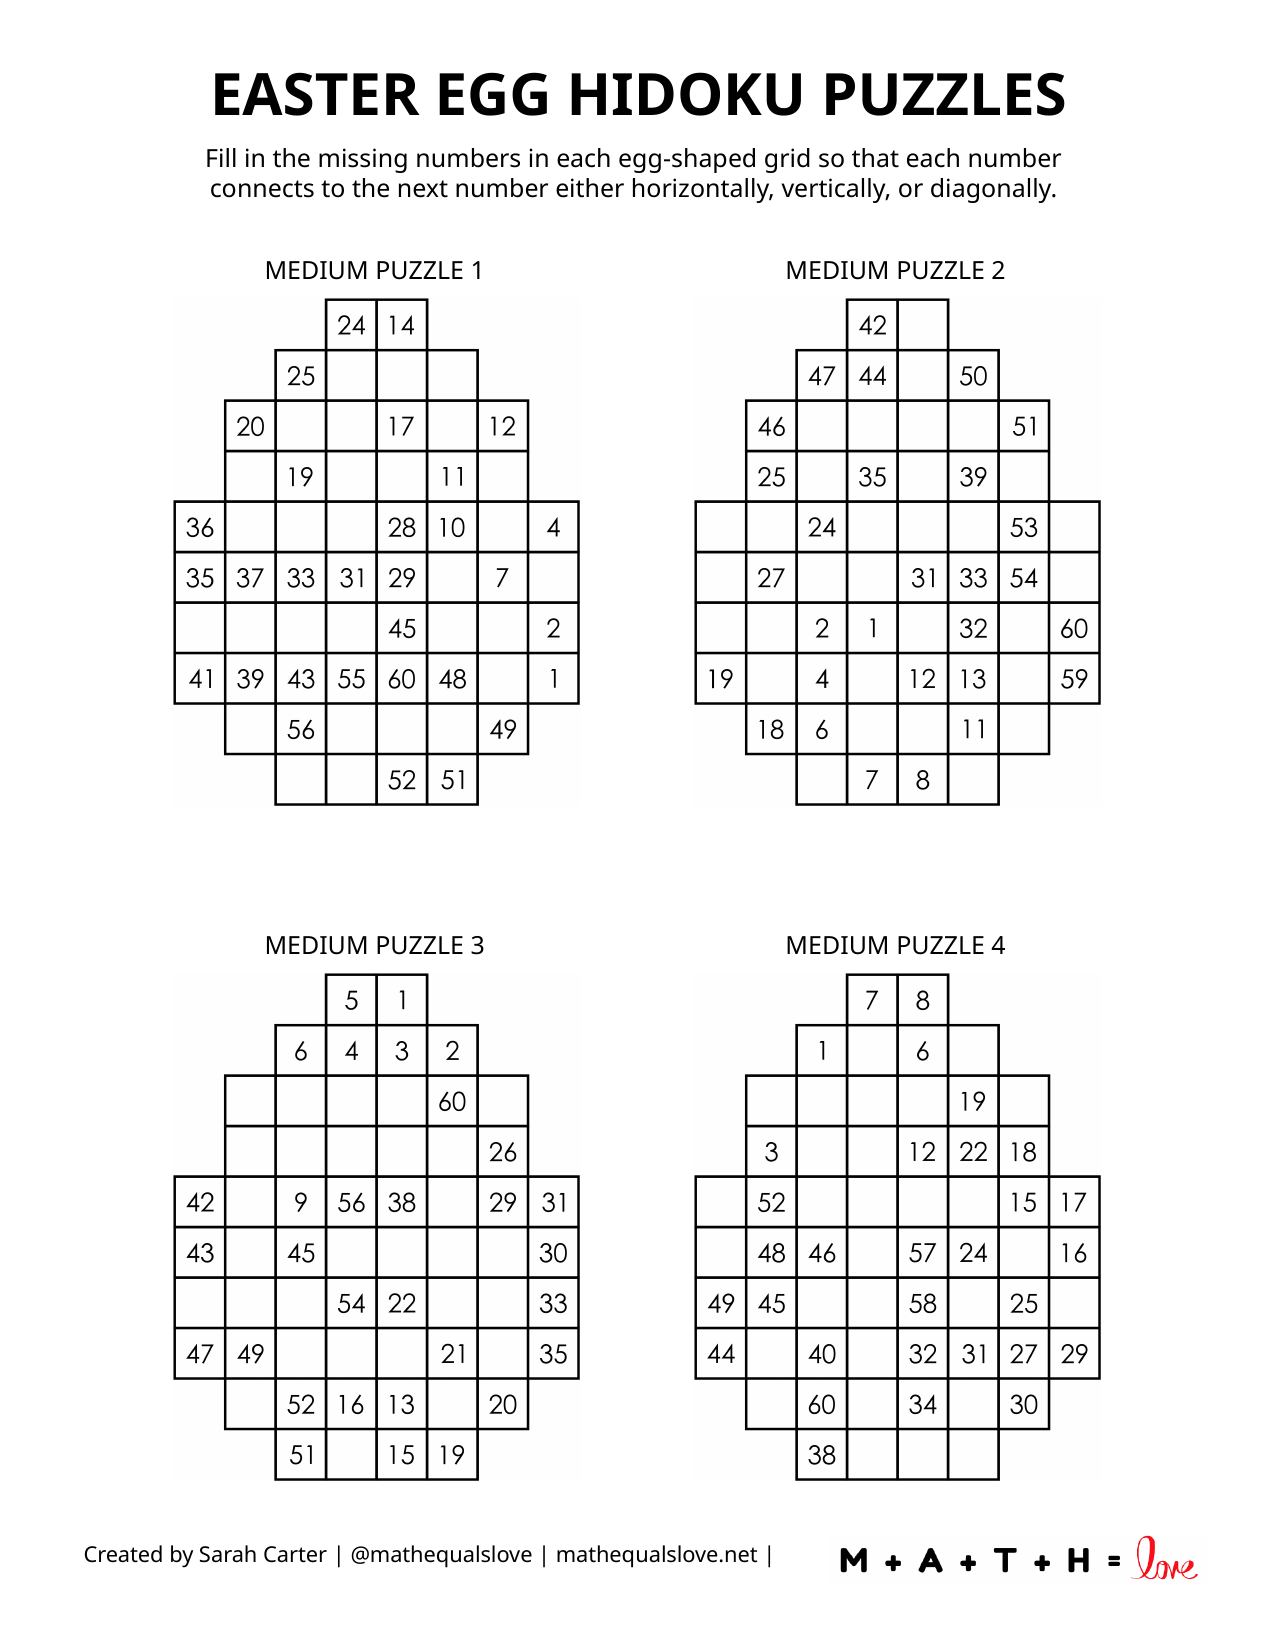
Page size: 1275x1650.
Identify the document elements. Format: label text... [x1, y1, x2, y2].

picture [693, 297, 1102, 807]
text_box EASTER EGG HIDOKU PUZZLES [66, 50, 1211, 135]
text_box MEDIUM PUZZLE 2 [656, 254, 1136, 305]
picture [172, 297, 582, 807]
text_box MEDIUM PUZZLE 4 [656, 929, 1136, 980]
text_box MEDIUM PUZZLE 3 [135, 929, 615, 980]
picture [172, 972, 582, 1482]
text_box MEDIUM PUZZLE 1 [135, 254, 615, 305]
picture [826, 1532, 1207, 1584]
picture [693, 972, 1102, 1482]
text_box Created by Sarah Carter | @mathequalslove | mathequalslove.net | [68, 1533, 826, 1575]
text_box Fill in the missing numbers in each egg-shaped grid so that each number connects to the next number either horizontally, vertically, or diagonally. [0, 135, 1275, 210]
